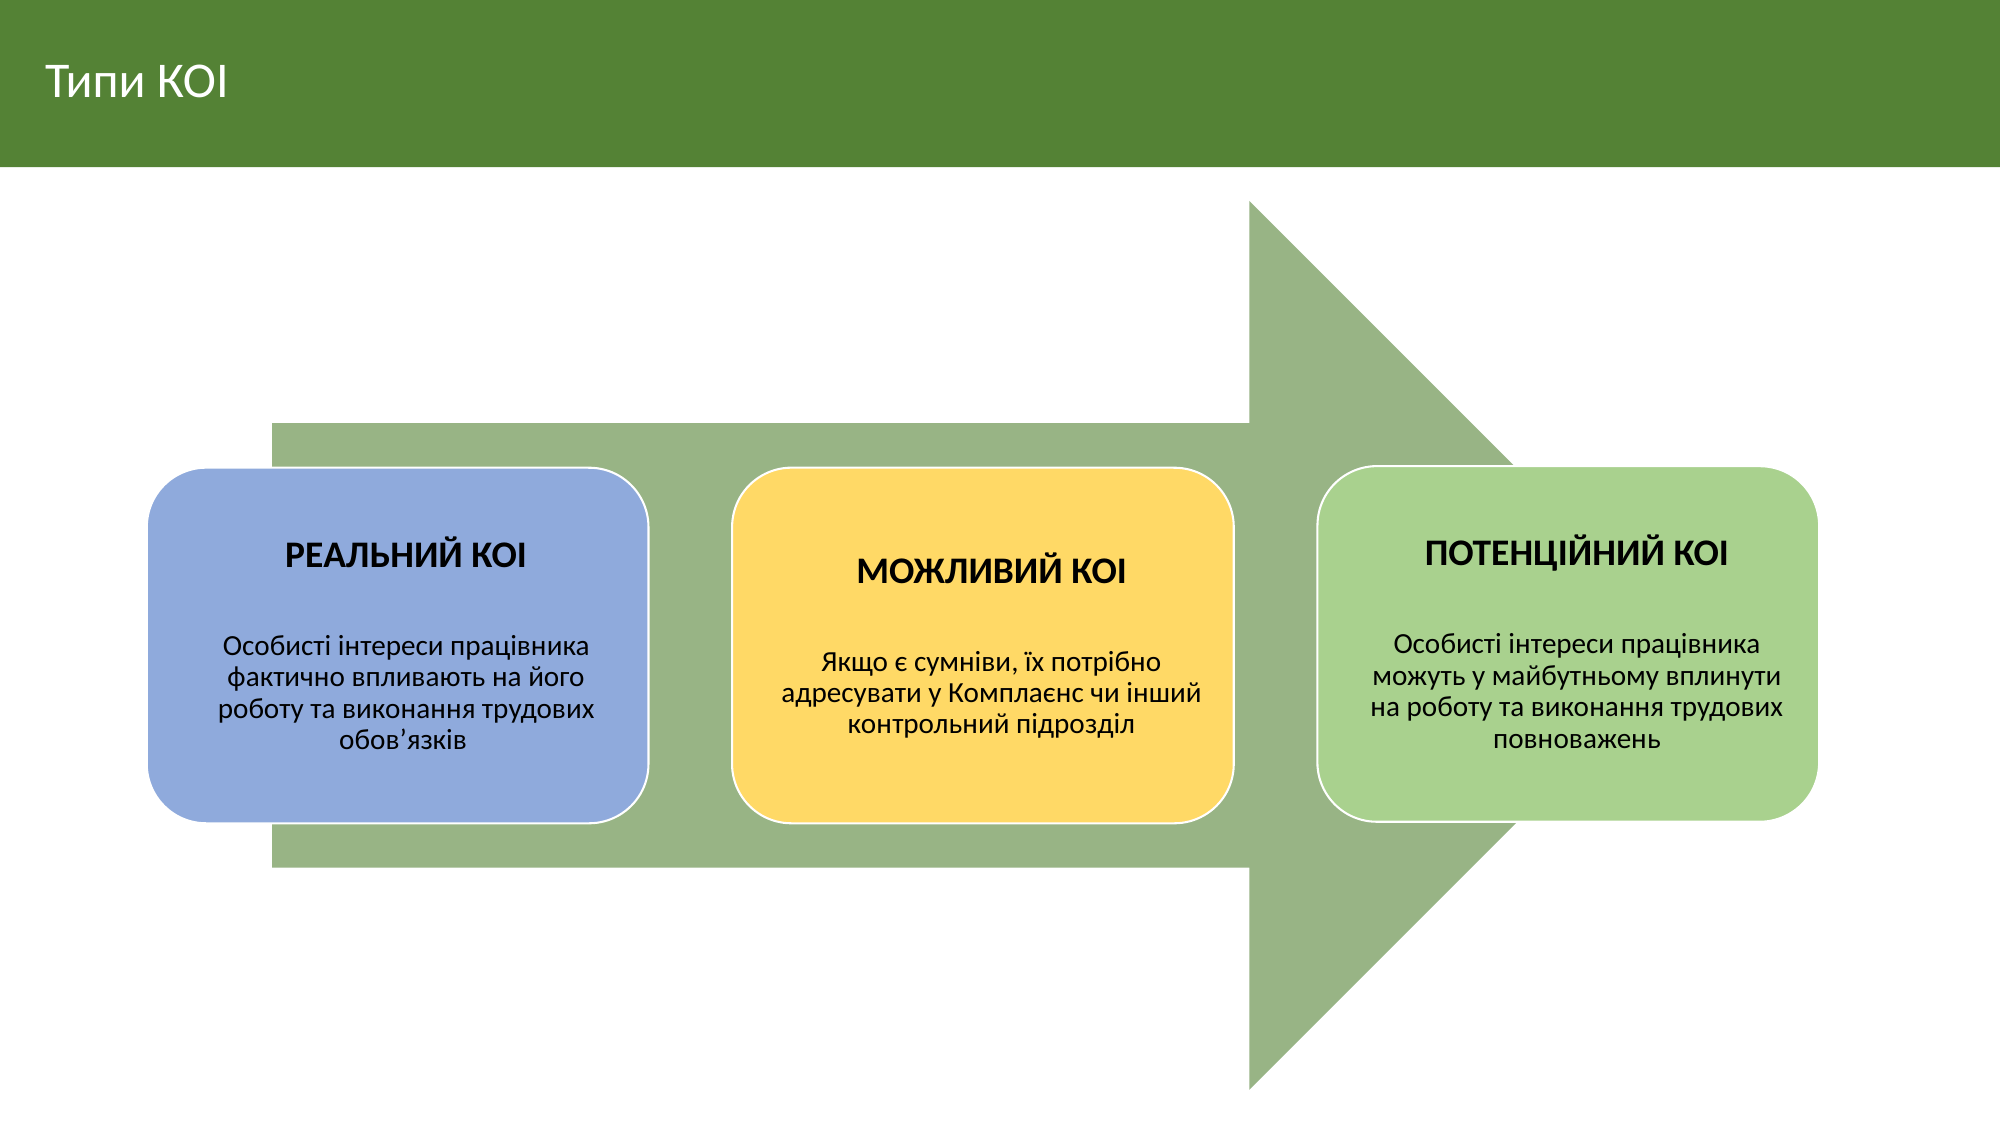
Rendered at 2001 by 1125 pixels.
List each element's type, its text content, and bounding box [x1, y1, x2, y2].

text_box Типи КОІ [30, 39, 1855, 115]
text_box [146, 200, 1820, 1090]
text_box [0, 0, 2000, 168]
